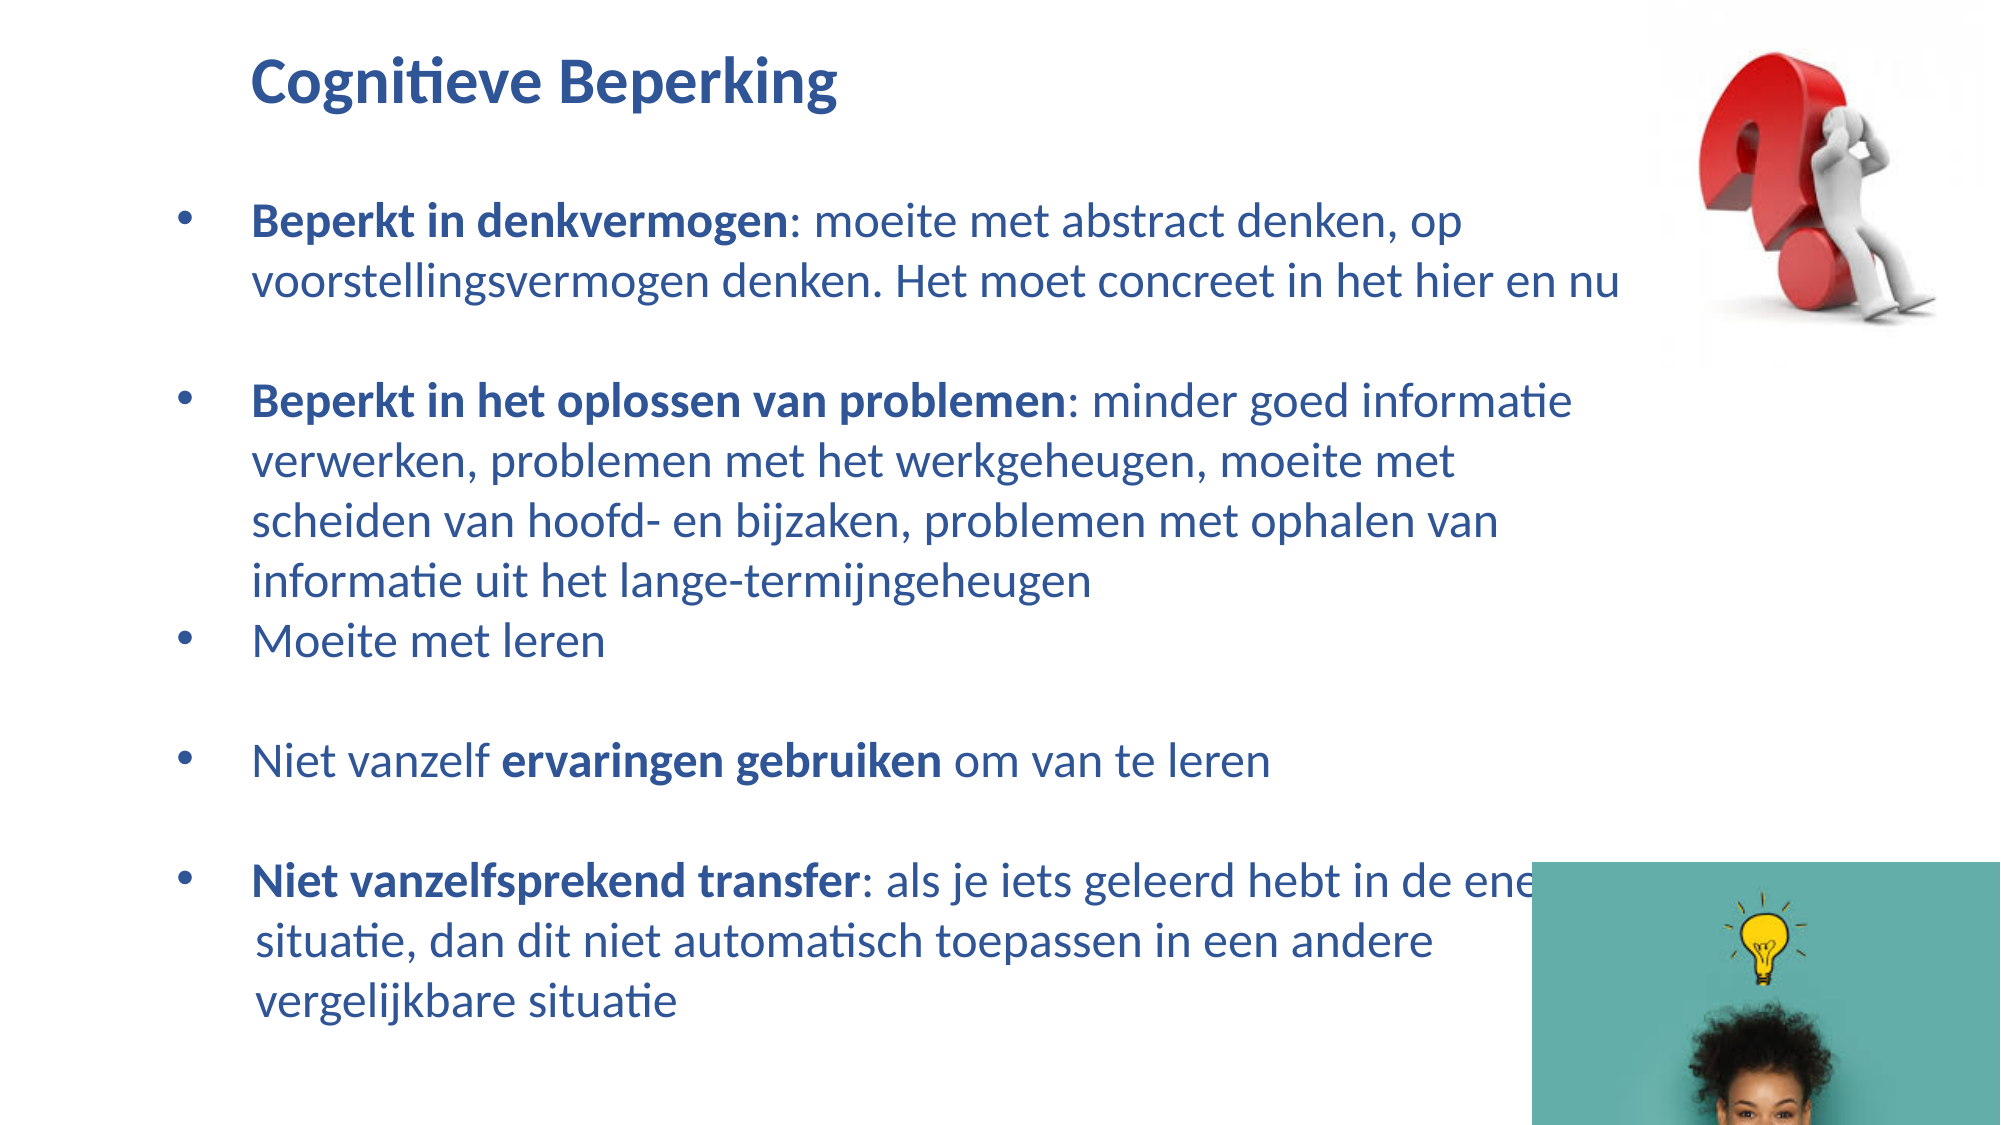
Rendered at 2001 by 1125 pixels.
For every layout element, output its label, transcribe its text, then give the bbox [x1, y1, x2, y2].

picture [1532, 862, 2000, 1125]
picture [1649, 0, 1984, 368]
text_box Cognitieve Beperking Beperkt in denkvermogen: moeite met abstract denken, op voorstellingsvermogen denken. Het moet concreet in het hier en nu Beperkt in het oplossen van problemen: minder goed informatie verwerken, problemen met het werkgeheugen, moeite met scheiden van hoofd- en bijzaken, problemen met ophalen van informatie uit het lange-termijngeheugen Moeite met leren Niet vanzelf ervaringen gebruiken om van te leren Niet vanzelfsprekend transfer: als je iets geleerd hebt in de ene situatie, dan dit niet automatisch toepassen in een andere vergelijkbare situatie [161, 29, 1662, 1095]
